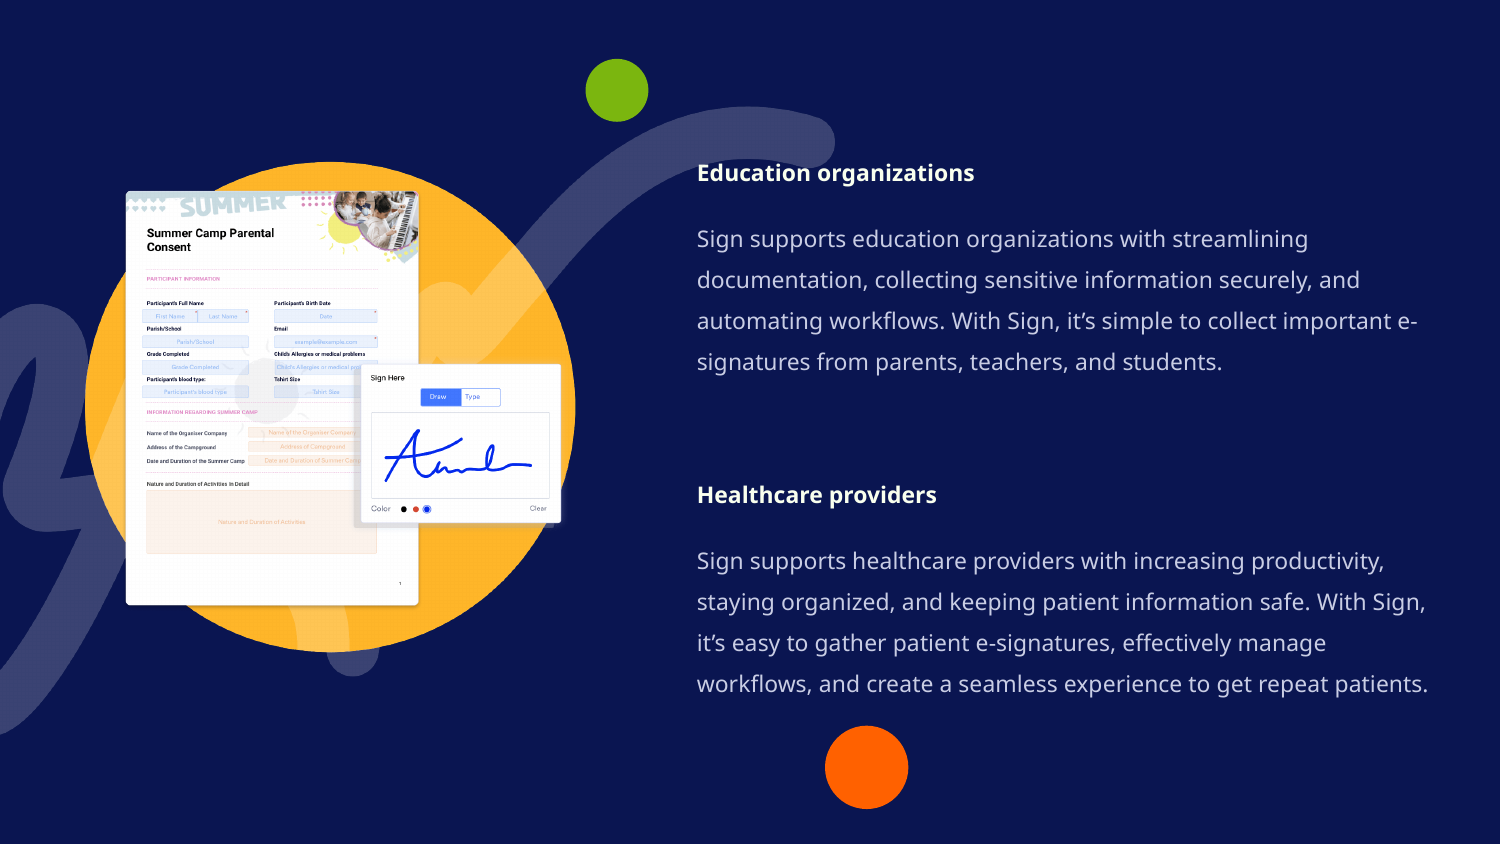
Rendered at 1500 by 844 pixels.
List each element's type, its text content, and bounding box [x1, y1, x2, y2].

text_box [585, 58, 649, 105]
picture [0, 106, 836, 738]
text_box [825, 725, 909, 810]
list Education organizations Sign supports education organizations with streamlining documentation, collecting sensitive information securely, and automating workflows. With Sign, it’s simple to collect important e-signatures from parents, teachers, and students. Healthcare providers Sign supports healthcare providers with increasing productivity, staying organized, and keeping patient information safe. With Sign, it’s easy to gather patient e-signatures, effectively manage workflows, and create a seamless experience to get repeat patients. [840, 129, 1456, 715]
